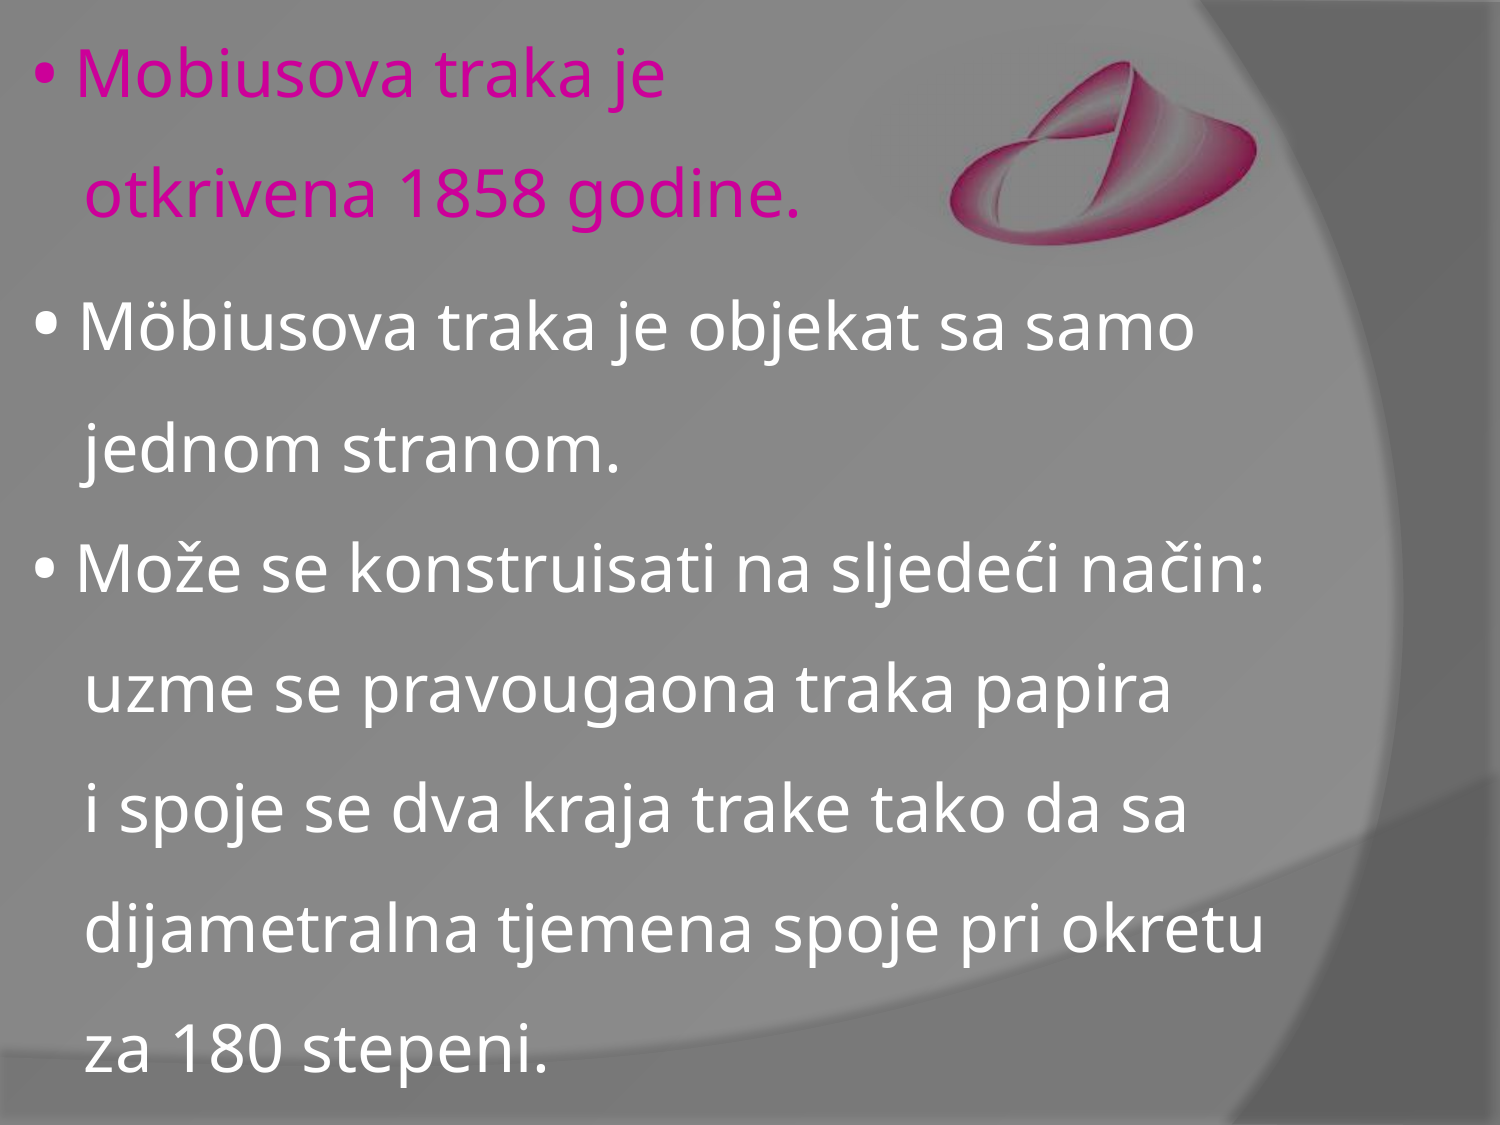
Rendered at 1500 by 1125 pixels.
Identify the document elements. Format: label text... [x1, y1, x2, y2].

picture [844, 23, 1306, 268]
text_box • Mobiusova traka je otkrivena 1858 godine. • Möbiusova traka je objekat sa samo jednom stranom. • Može se konstruisati na sljedeći način: uzme se pravougaona traka papira i spoje se dva kraja trake tako da sa dijametralna tjemena spoje pri okretu za 180 stepeni. [17, 0, 1284, 1093]
